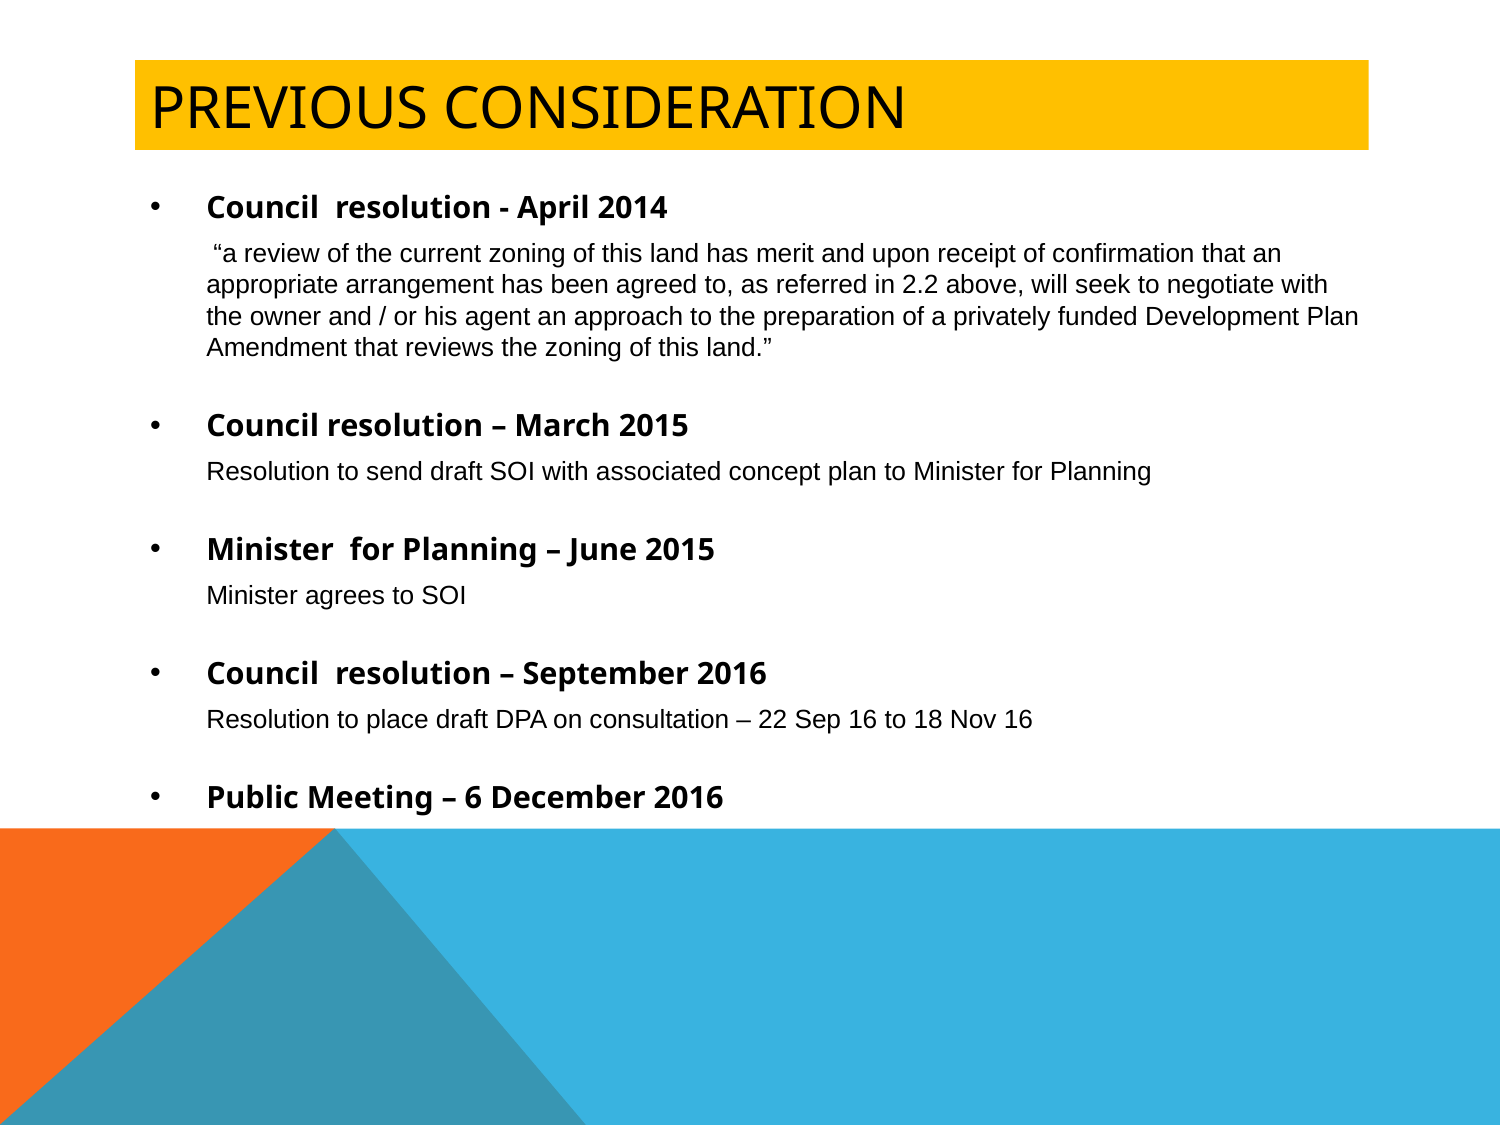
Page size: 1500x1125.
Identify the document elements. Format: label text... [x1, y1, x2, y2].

list Council resolution - April 2014 “a review of the current zoning of this land has merit and upon receipt of confirmation that an appropriate arrangement has been agreed to, as referred in 2.2 above, will seek to negotiate with the owner and / or his agent an approach to the preparation of a privately funded Development Plan Amendment that reviews the zoning of this land.” Council resolution – March 2015 Resolution to send draft SOI with associated concept plan to Minister for Planning Minister for Planning – June 2015 Minister agrees to SOI Council resolution – September 2016 Resolution to place draft DPA on consultation – 22 Sep 16 to 18 Nov 16 Public Meeting – 6 December 2016 [135, 180, 1376, 823]
title Previous consideration [135, 60, 1369, 150]
